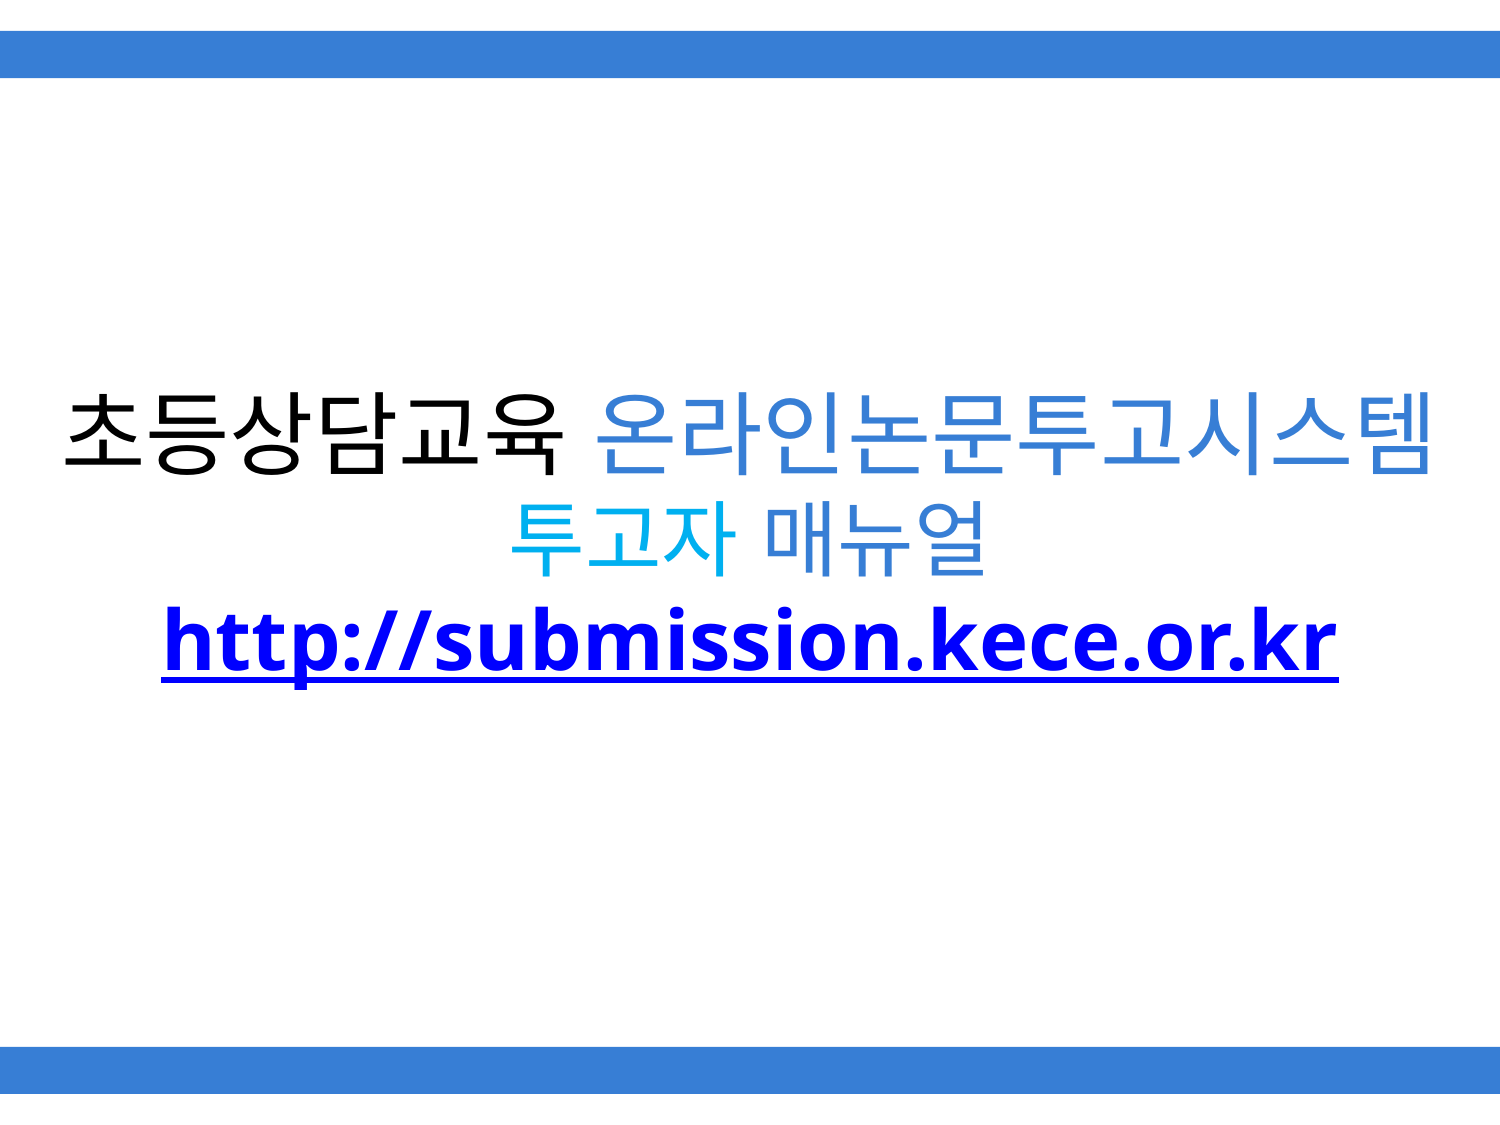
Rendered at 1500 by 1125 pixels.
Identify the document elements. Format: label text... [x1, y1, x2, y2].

text_box [0, 1045, 1500, 1096]
text_box 초등상담교육 온라인논문투고시스템 투고자 매뉴얼 http://submission.kece.or.kr [0, 289, 1500, 808]
text_box [0, 29, 1500, 80]
